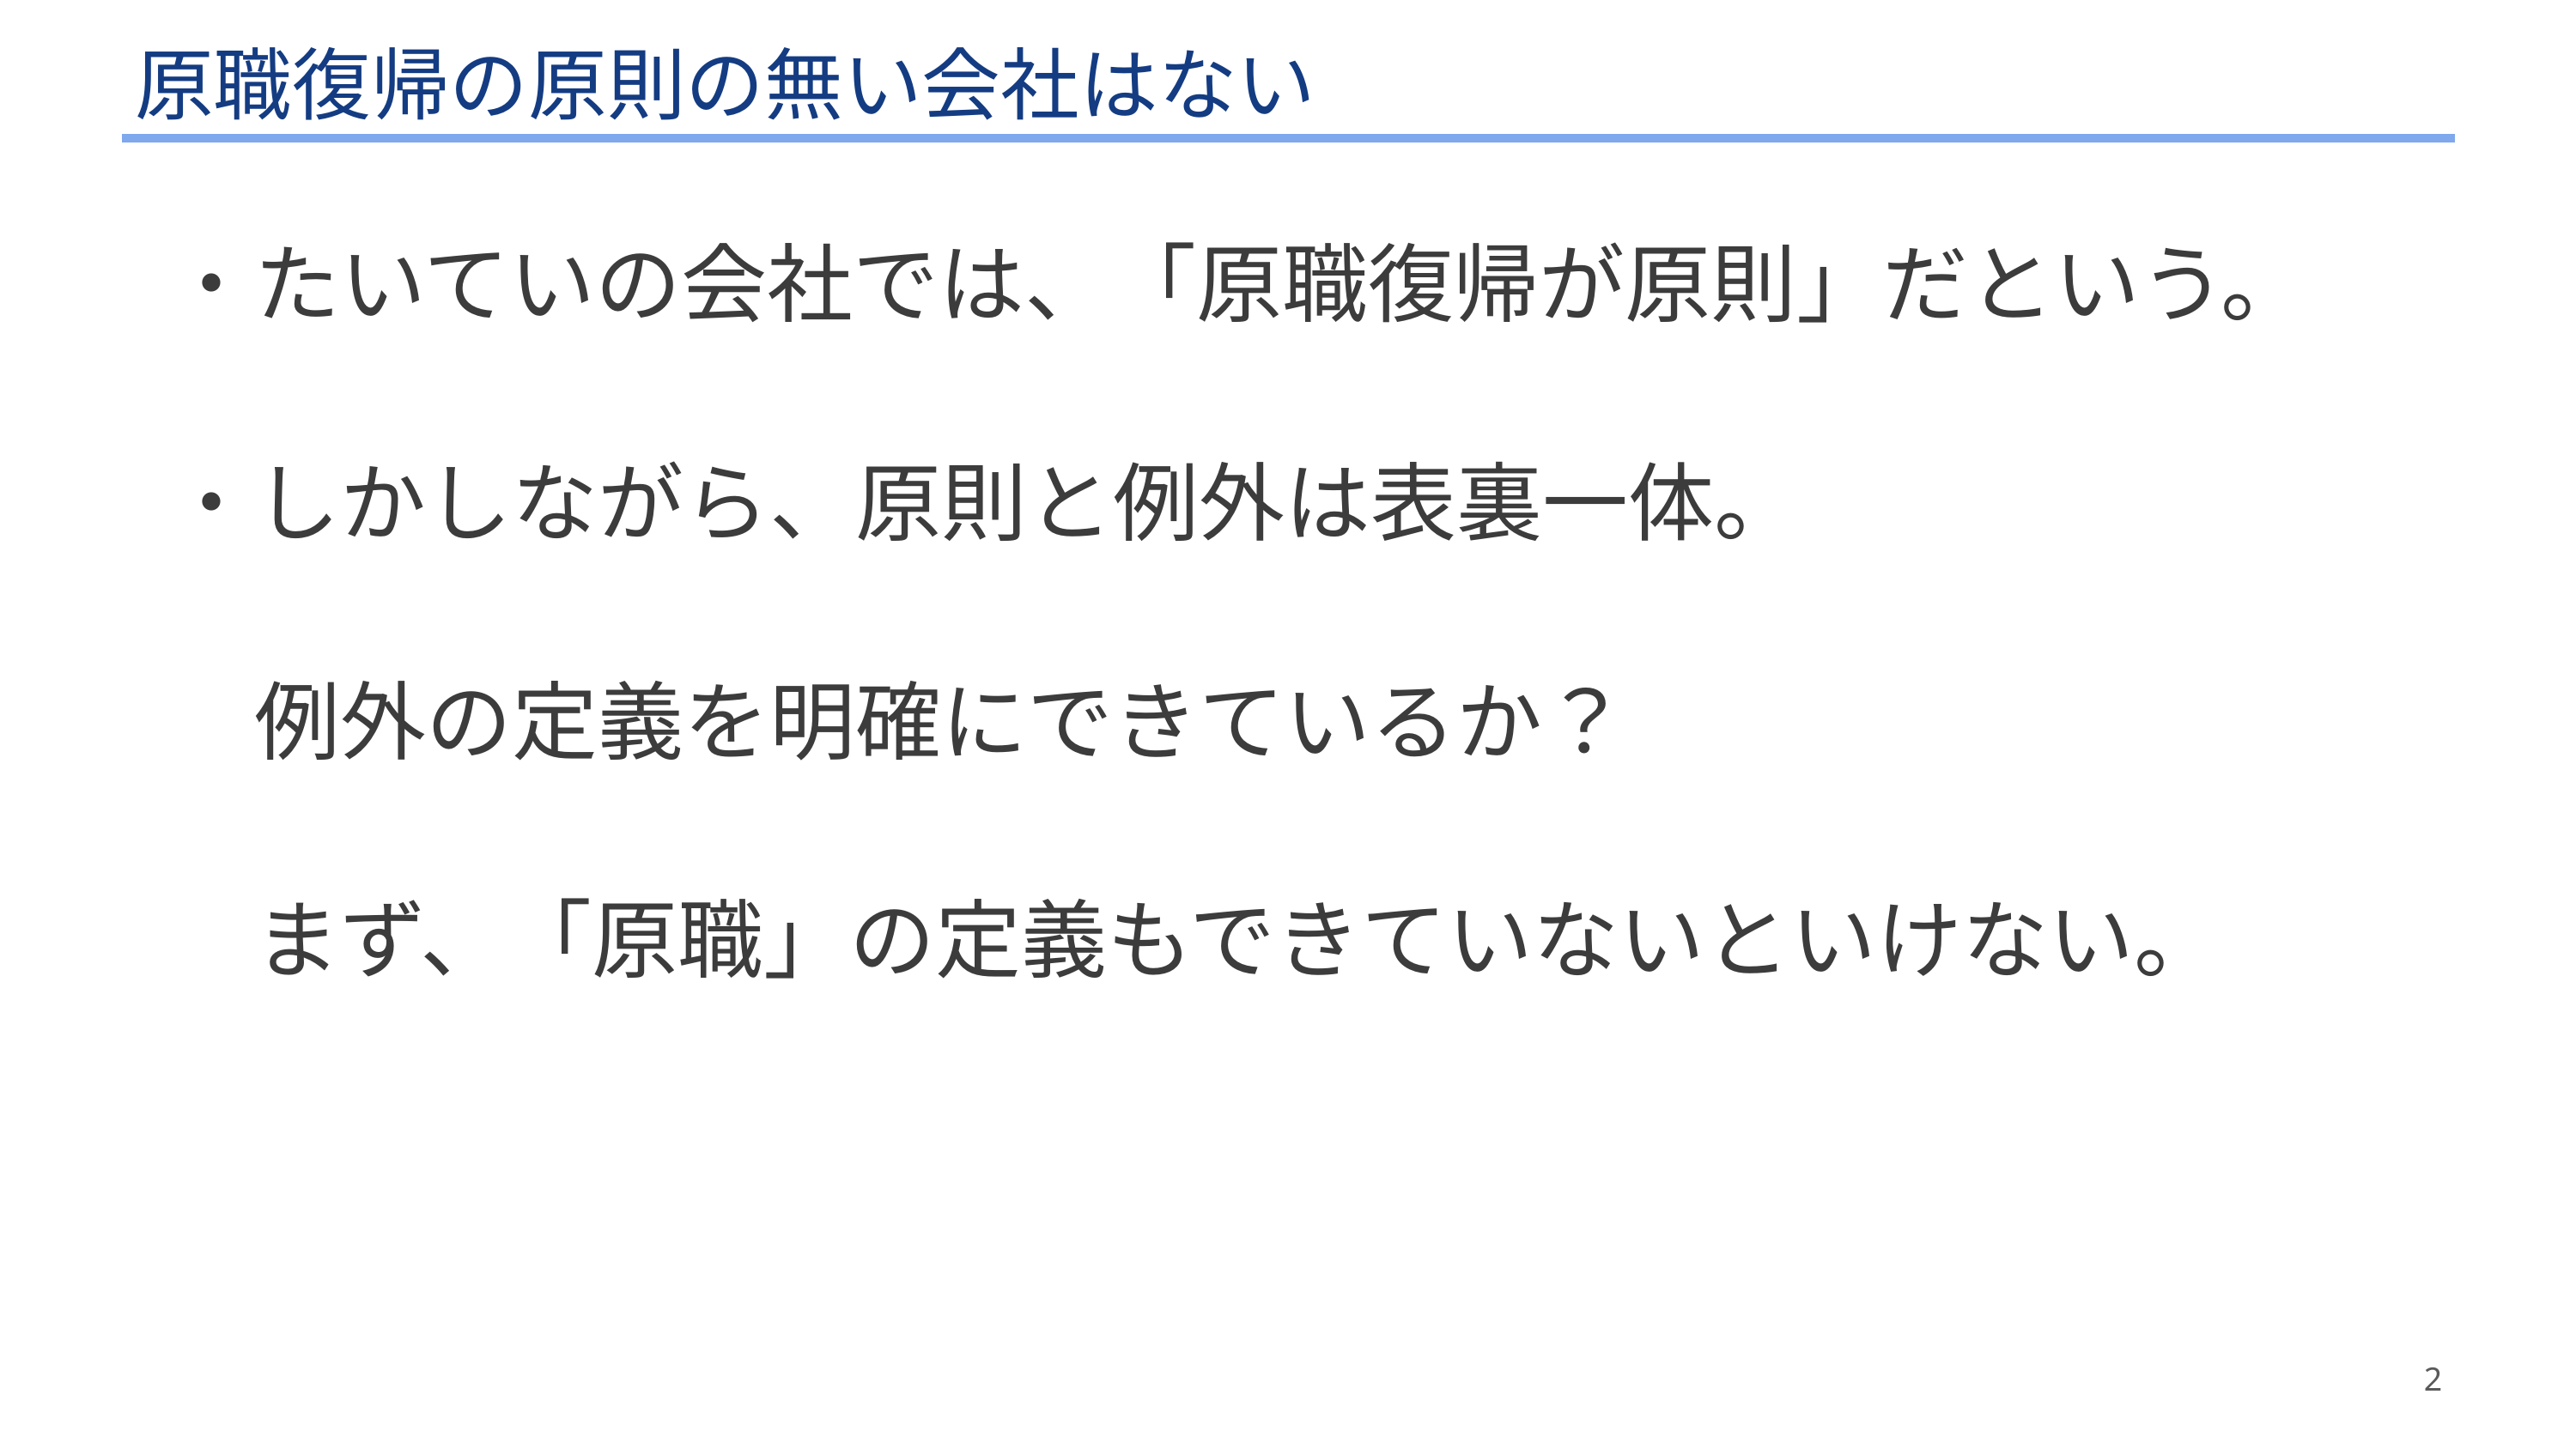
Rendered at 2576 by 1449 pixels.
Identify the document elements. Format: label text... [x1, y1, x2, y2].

title 原職復帰の原則の無い会社はない [122, 39, 2454, 139]
slide_number 2 [2337, 1342, 2456, 1420]
list ・たいていの会社では、「原職復帰が原則」だという。 ・しかしながら、原則と例外は表裏一体。 例外の定義を明確にできているか？ まず、「原職」の定義もできていないといけない。 [124, 171, 2456, 1317]
